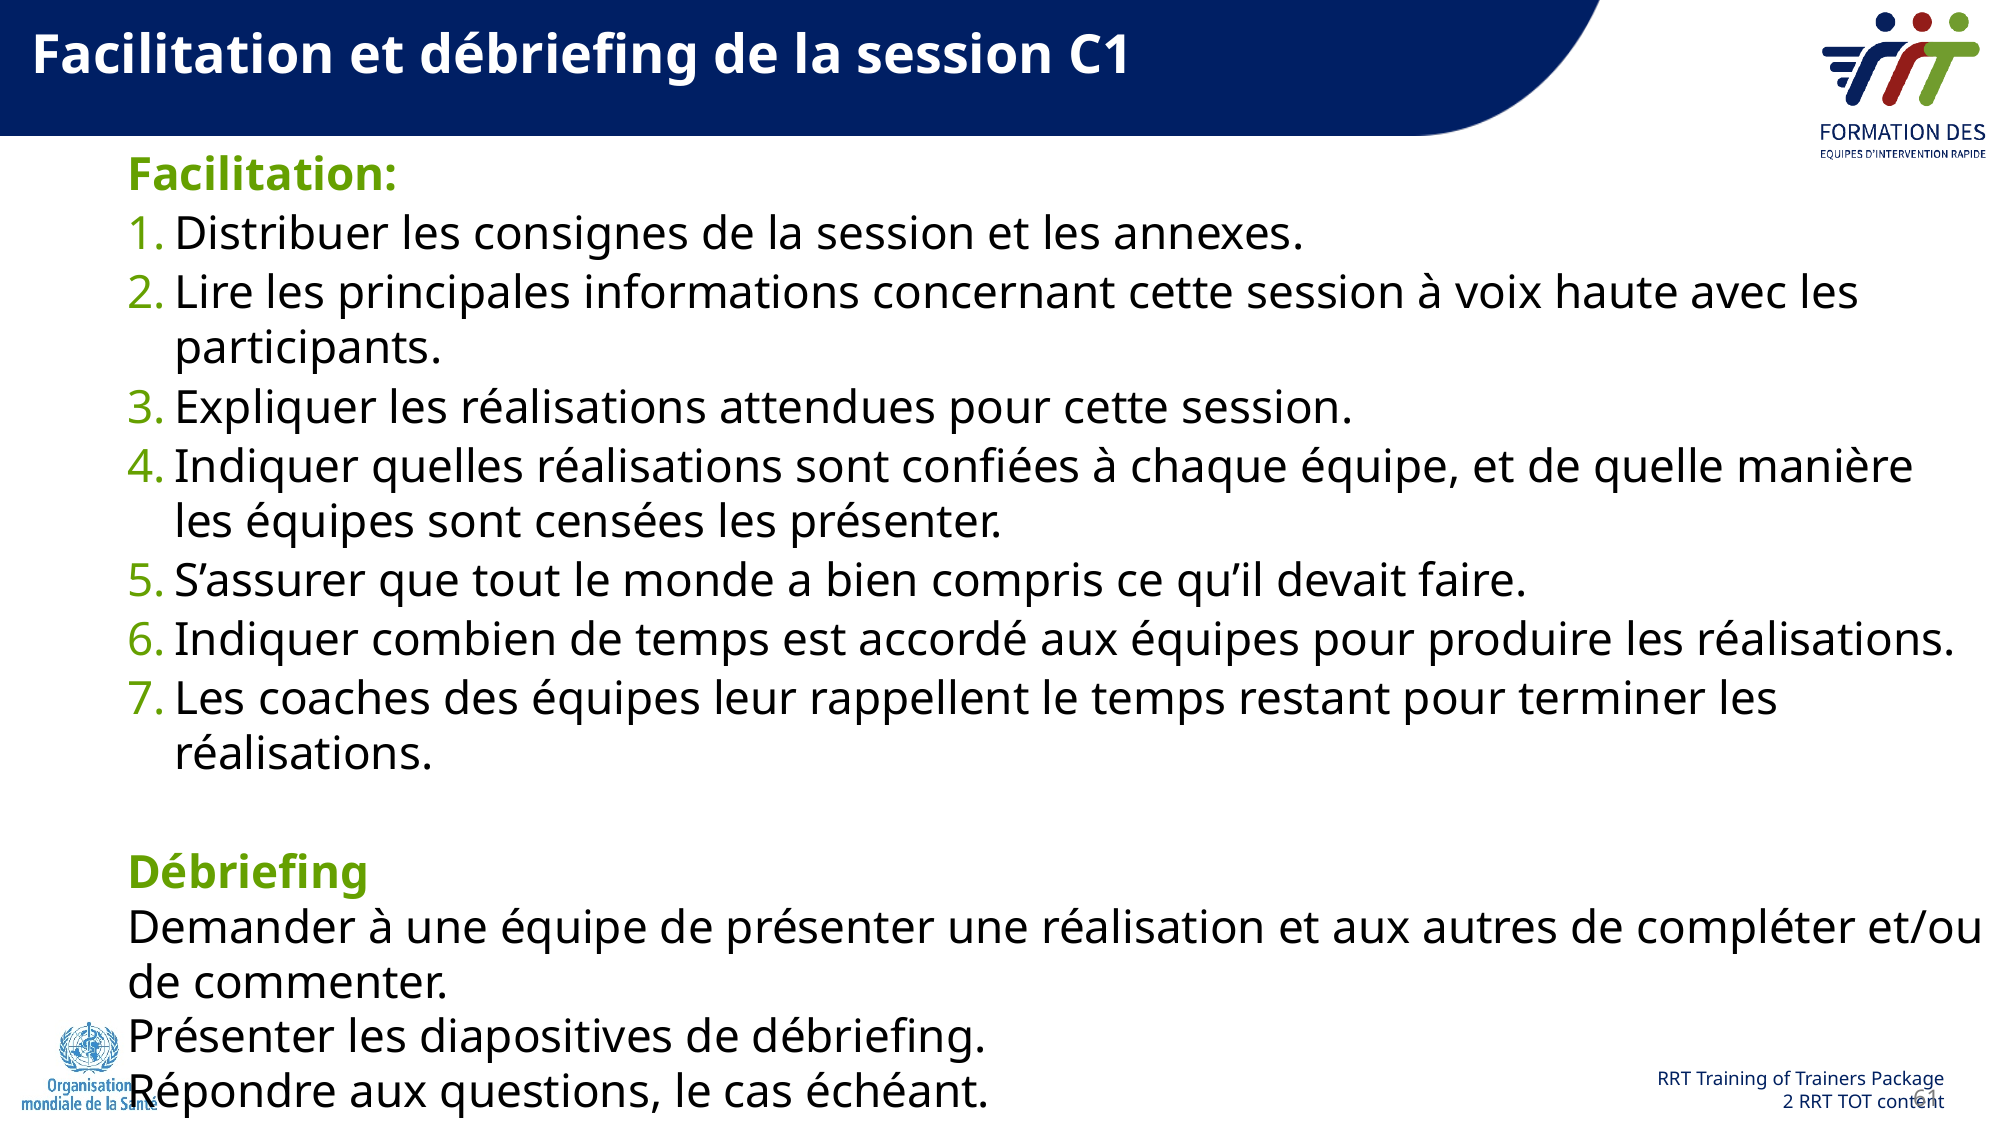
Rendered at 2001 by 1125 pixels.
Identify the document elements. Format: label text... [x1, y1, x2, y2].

picture [0, 0, 1623, 136]
text_box Facilitation: Distribuer les consignes de la session et les annexes. Lire les principales informations concernant cette session à voix haute avec les participants. Expliquer les réalisations attendues pour cette session. Indiquer quelles réalisations sont confiées à chaque équipe, et de quelle manière les équipes sont censées les présenter. S’assurer que tout le monde a bien compris ce qu’il devait faire. Indiquer combien de temps est accordé aux équipes pour produire les réalisations. Les coaches des équipes leur rappellent le temps restant pour terminer les réalisations. Débriefing Demander à une équipe de présenter une réalisation et aux autres de compléter et/ou de commenter. Présenter les diapositives de débriefing. Répondre aux questions, le cas échéant. [119, 137, 1994, 1125]
picture [1820, 11, 1986, 137]
picture [20, 1020, 119, 1111]
title Facilitation et débriefing de la session C1 [23, 0, 1284, 113]
